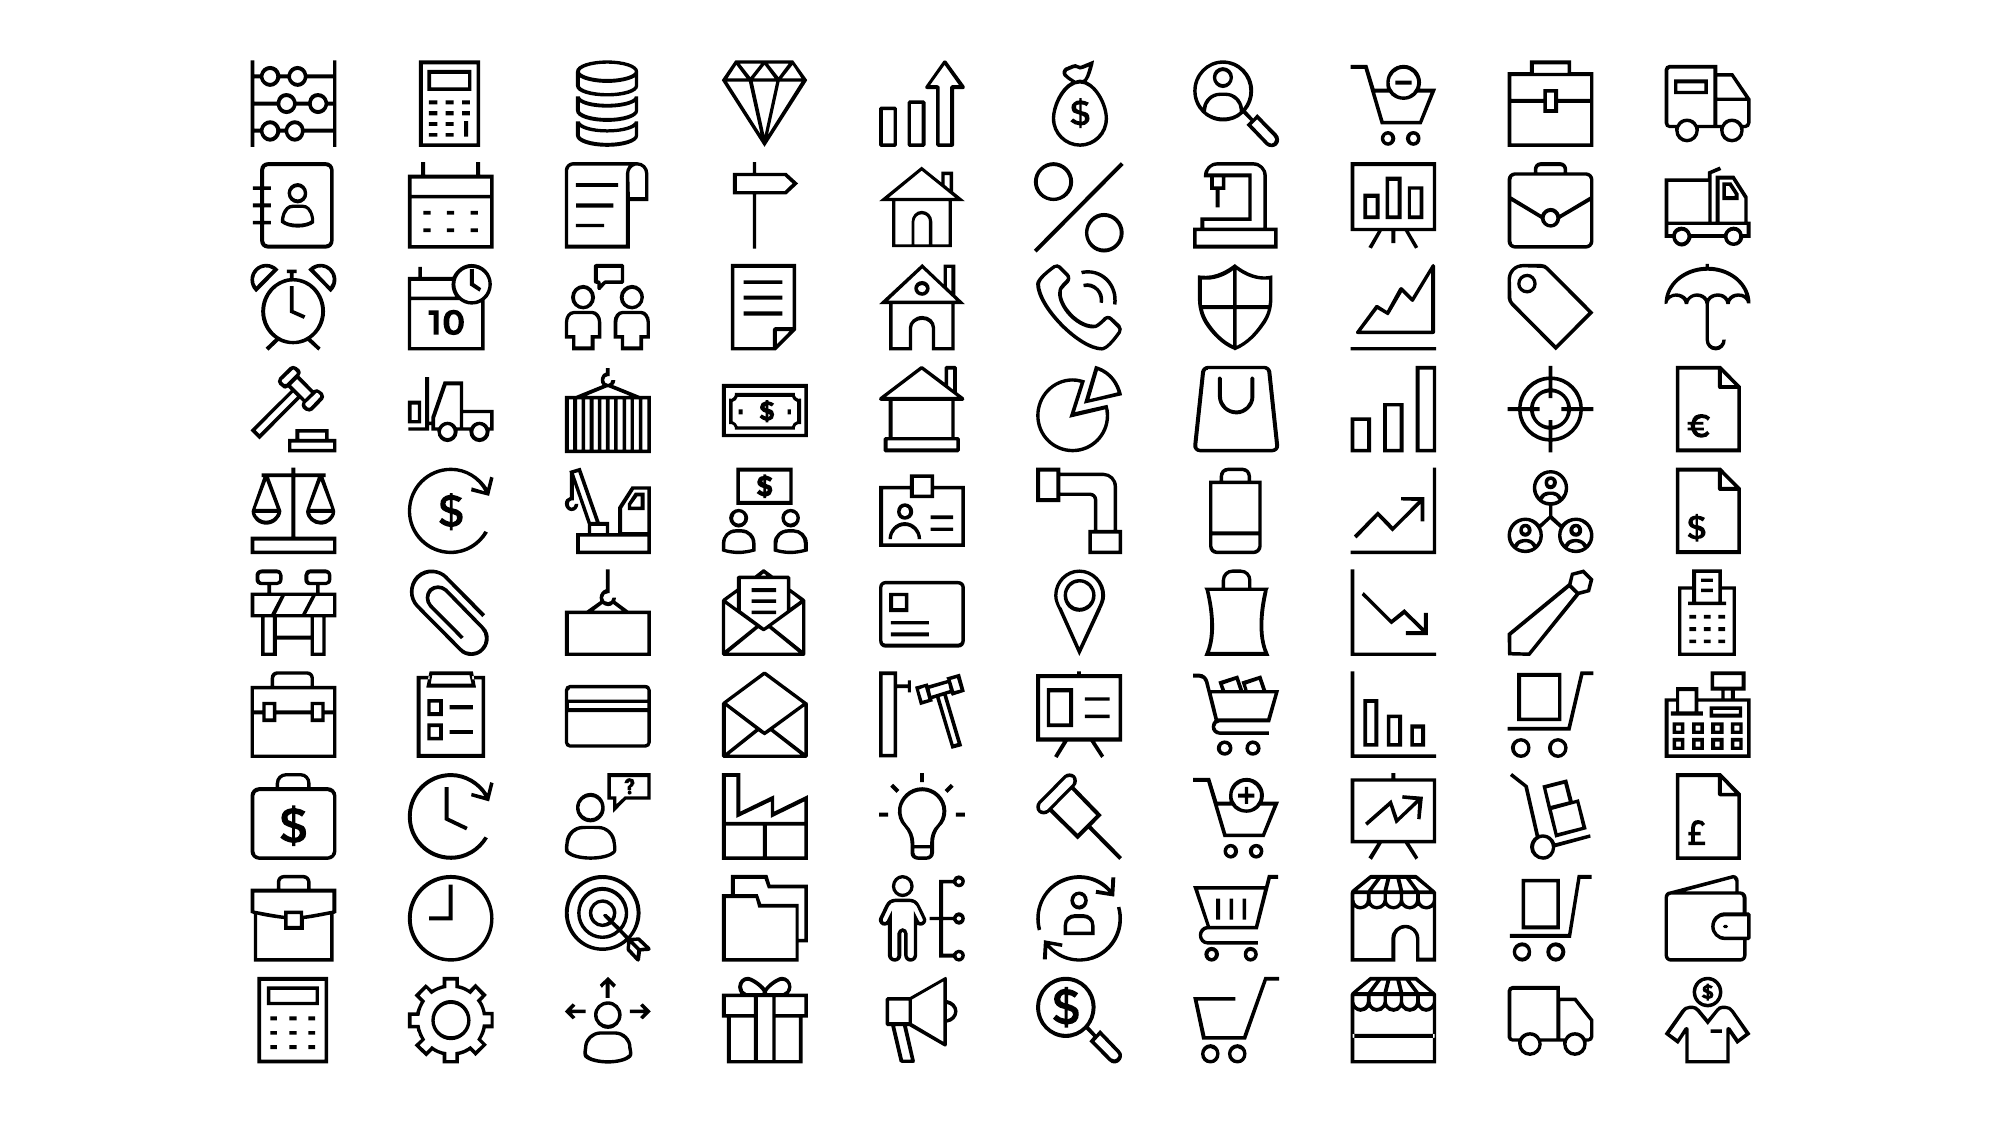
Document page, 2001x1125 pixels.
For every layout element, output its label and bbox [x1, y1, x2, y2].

text_box [1350, 976, 1437, 1064]
text_box [564, 162, 649, 249]
text_box [407, 773, 494, 860]
text_box [1664, 64, 1751, 143]
text_box [879, 812, 889, 817]
text_box [1692, 976, 1723, 1008]
text_box [1507, 263, 1594, 351]
text_box [781, 508, 800, 528]
text_box [1036, 976, 1123, 1064]
text_box [1350, 162, 1437, 249]
text_box [575, 223, 605, 228]
text_box [879, 106, 897, 147]
text_box [407, 263, 492, 351]
text_box [1054, 569, 1106, 656]
text_box [1675, 467, 1741, 555]
text_box [1209, 467, 1262, 555]
text_box [721, 60, 808, 147]
text_box [721, 569, 806, 656]
text_box [1350, 64, 1437, 125]
text_box [944, 783, 954, 793]
text_box [1350, 671, 1437, 758]
text_box [721, 529, 756, 555]
text_box [1664, 1005, 1751, 1064]
text_box [418, 60, 481, 147]
text_box [1517, 273, 1537, 294]
text_box [564, 569, 651, 656]
text_box [743, 295, 783, 300]
text_box [1664, 671, 1751, 758]
text_box [1248, 843, 1264, 859]
text_box [1350, 417, 1372, 453]
text_box [407, 874, 494, 962]
text_box [929, 875, 965, 962]
text_box [250, 569, 337, 656]
text_box [925, 60, 965, 147]
text_box [730, 263, 797, 351]
text_box [879, 580, 965, 648]
text_box [879, 365, 965, 453]
text_box [1201, 1044, 1220, 1064]
text_box [1507, 985, 1594, 1056]
text_box [1507, 569, 1594, 656]
text_box [575, 183, 619, 187]
text_box [1083, 365, 1123, 404]
text_box [729, 508, 749, 528]
text_box [1507, 470, 1594, 554]
text_box [1507, 671, 1594, 731]
text_box [1512, 942, 1532, 962]
text_box [564, 825, 617, 860]
text_box [1675, 773, 1741, 860]
text_box [1193, 60, 1280, 148]
text_box [1383, 403, 1404, 453]
text_box [1507, 162, 1594, 249]
text_box [1197, 263, 1273, 351]
text_box [1036, 671, 1123, 758]
text_box [1507, 365, 1594, 453]
text_box [407, 976, 494, 1064]
text_box [1664, 263, 1751, 351]
text_box [721, 874, 808, 962]
text_box [261, 269, 326, 351]
text_box [879, 474, 965, 547]
text_box [1350, 773, 1437, 860]
text_box [564, 467, 651, 555]
text_box [564, 684, 651, 748]
text_box [257, 976, 329, 1064]
text_box [583, 1031, 633, 1064]
text_box [576, 203, 614, 208]
text_box [743, 311, 783, 316]
text_box [914, 280, 930, 296]
text_box [250, 365, 325, 440]
text_box [721, 773, 808, 860]
text_box [407, 400, 422, 424]
text_box [1350, 874, 1437, 962]
text_box [1350, 569, 1437, 656]
text_box [1223, 843, 1239, 859]
text_box [1227, 1044, 1247, 1064]
text_box [1509, 874, 1592, 938]
text_box [1350, 467, 1437, 555]
text_box [619, 284, 644, 310]
text_box [773, 529, 808, 555]
text_box [1687, 414, 1711, 438]
text_box [308, 263, 337, 293]
text_box [408, 377, 494, 443]
text_box [1193, 777, 1280, 838]
text_box [250, 467, 337, 555]
text_box [1678, 569, 1736, 656]
text_box [1193, 365, 1280, 453]
text_box [1193, 976, 1280, 1040]
text_box [879, 166, 965, 248]
text_box [721, 976, 808, 1064]
text_box [1510, 738, 1531, 758]
text_box [930, 527, 954, 531]
text_box [1036, 378, 1110, 453]
text_box [1193, 874, 1279, 945]
text_box [1036, 467, 1123, 555]
text_box [732, 162, 799, 249]
text_box [891, 875, 914, 898]
text_box [607, 773, 651, 813]
text_box [1405, 131, 1421, 146]
text_box [575, 96, 639, 122]
text_box [250, 671, 337, 758]
text_box [250, 263, 279, 293]
text_box [564, 368, 651, 454]
text_box [1193, 673, 1280, 735]
text_box [593, 263, 625, 290]
text_box [252, 162, 334, 249]
text_box [1509, 773, 1591, 860]
text_box [1675, 365, 1741, 453]
text_box [571, 284, 596, 310]
text_box [1193, 162, 1278, 249]
text_box [575, 121, 639, 147]
text_box [897, 787, 947, 860]
text_box [930, 515, 954, 520]
text_box [407, 467, 494, 555]
text_box [878, 898, 927, 962]
text_box [1350, 347, 1437, 351]
text_box [599, 976, 616, 998]
text_box [955, 812, 965, 817]
text_box [1664, 166, 1751, 247]
text_box [564, 310, 602, 351]
text_box [888, 522, 922, 540]
text_box [1051, 60, 1109, 147]
text_box [407, 162, 494, 249]
text_box [1245, 740, 1261, 756]
text_box [1380, 131, 1396, 146]
text_box [885, 976, 958, 1063]
text_box [915, 673, 965, 749]
text_box [1036, 773, 1122, 860]
text_box [1507, 60, 1594, 147]
text_box [1664, 874, 1751, 962]
text_box [1204, 569, 1270, 656]
text_box [594, 1001, 622, 1029]
text_box [1216, 740, 1233, 756]
text_box [1204, 946, 1220, 962]
text_box [743, 280, 783, 284]
text_box [1243, 946, 1258, 962]
text_box [879, 263, 965, 351]
text_box [1547, 738, 1568, 758]
text_box [575, 60, 639, 97]
text_box [1036, 875, 1116, 931]
text_box [629, 1003, 651, 1020]
text_box [920, 773, 924, 783]
text_box [890, 783, 900, 793]
text_box [409, 569, 489, 656]
text_box [736, 467, 793, 505]
text_box [879, 671, 911, 758]
text_box [250, 60, 337, 147]
text_box [721, 671, 808, 758]
text_box [250, 874, 337, 962]
text_box [1042, 906, 1123, 962]
text_box [564, 875, 651, 962]
text_box [897, 503, 914, 520]
text_box [1036, 264, 1122, 351]
text_box [1356, 263, 1436, 335]
text_box [1033, 162, 1124, 253]
text_box [1415, 365, 1437, 453]
text_box [613, 310, 650, 351]
text_box [907, 100, 926, 147]
text_box [416, 671, 486, 758]
text_box [288, 429, 337, 453]
text_box [576, 792, 605, 823]
text_box [250, 773, 337, 860]
text_box [721, 383, 808, 438]
text_box [564, 1003, 586, 1020]
text_box [1546, 942, 1566, 962]
